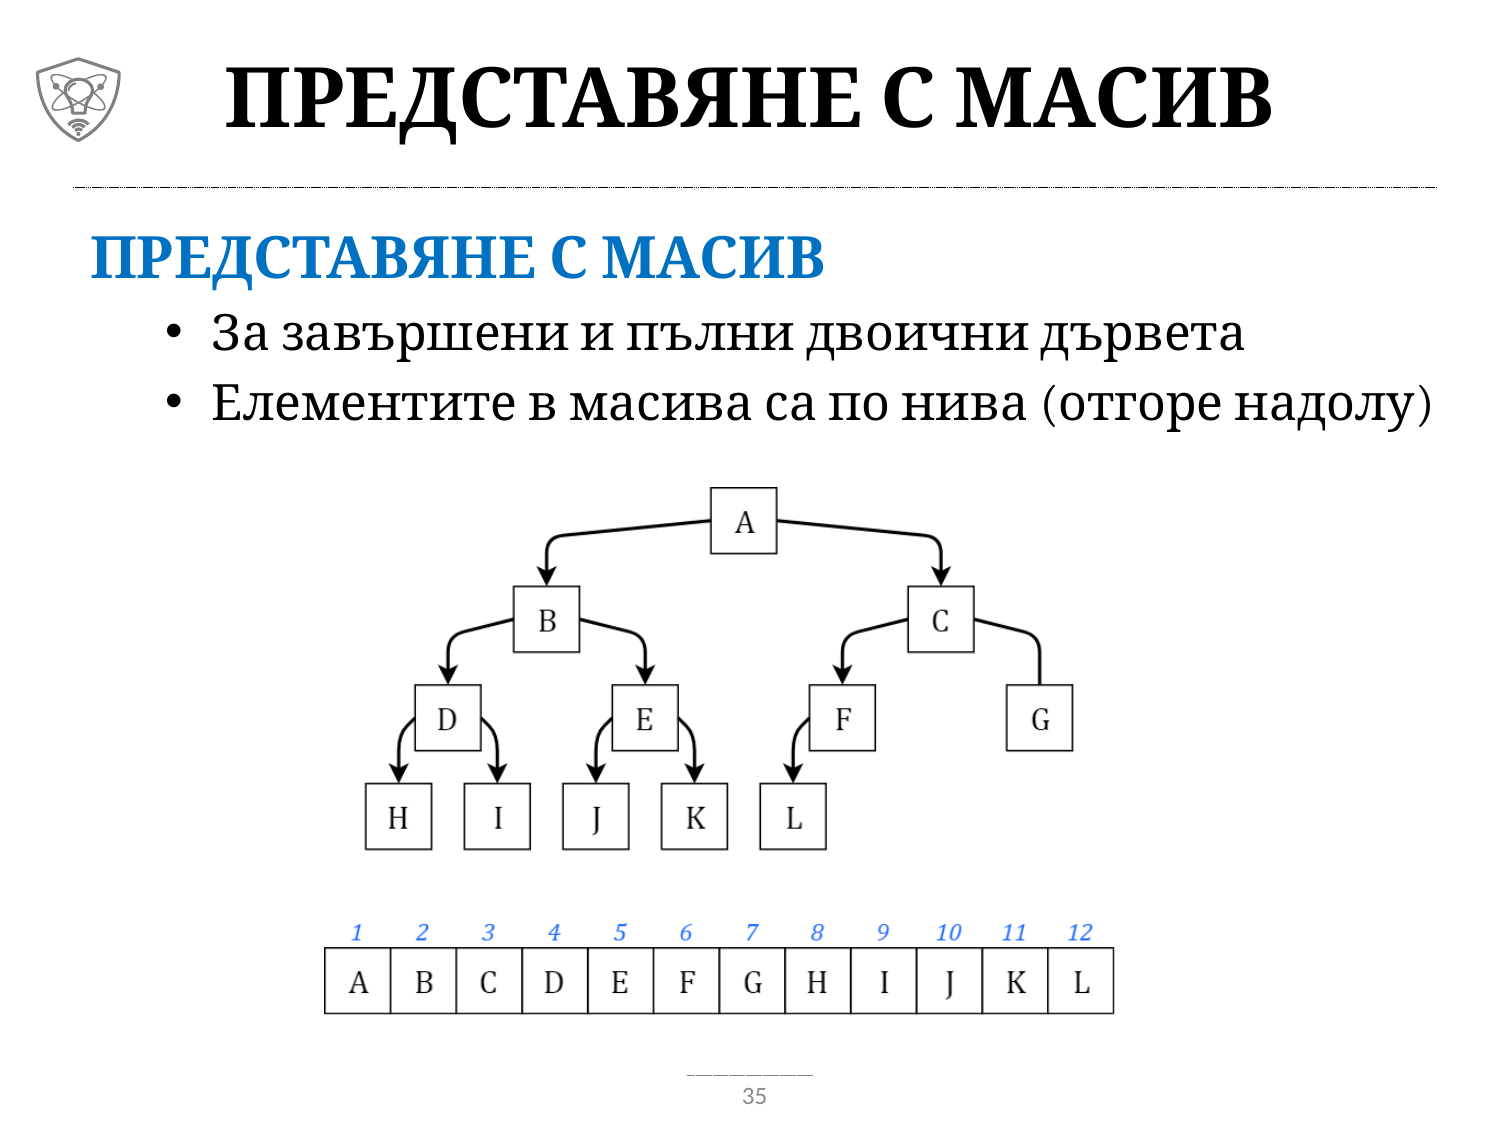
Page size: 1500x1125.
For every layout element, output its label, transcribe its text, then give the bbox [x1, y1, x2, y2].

list Представяне с масив За завършени и пълни двоични дървета Елементите в масива са по нива (отгоре надолу) [75, 212, 1450, 1063]
picture [324, 487, 1115, 1015]
title Представяне с масив [0, 0, 1500, 188]
slide_number 35 [579, 1065, 930, 1125]
